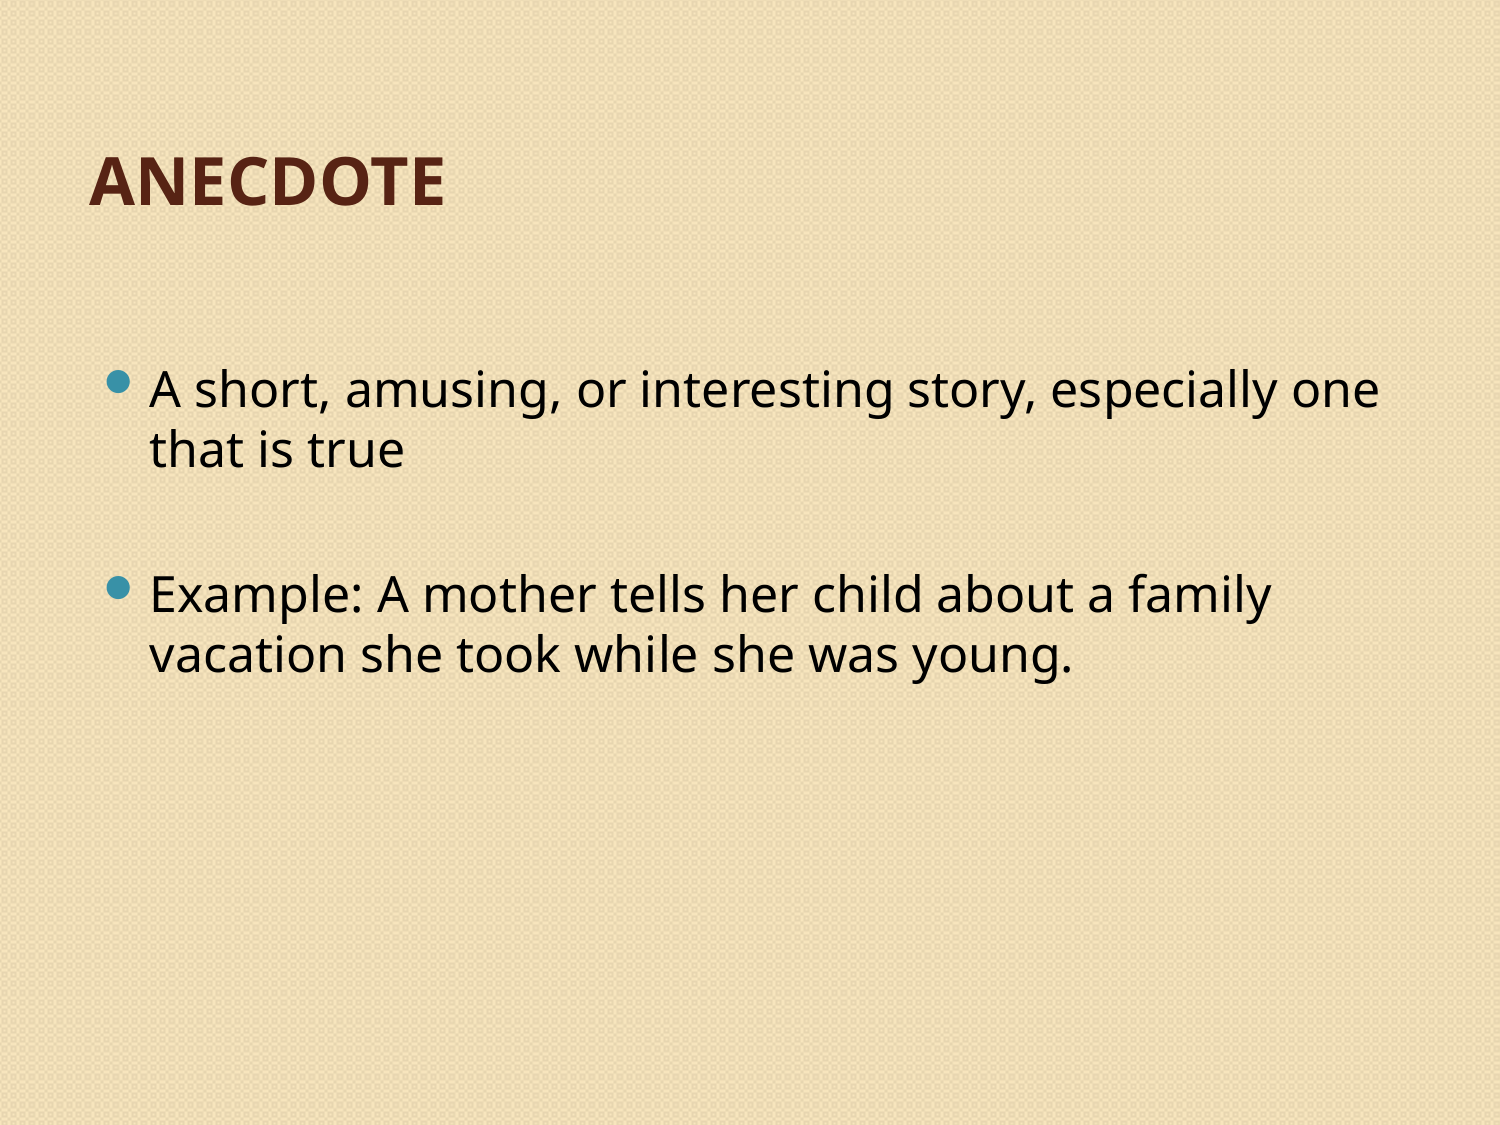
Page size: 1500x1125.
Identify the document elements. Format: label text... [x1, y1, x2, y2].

title Anecdote [75, 35, 700, 227]
list A short, amusing, or interesting story, especially one that is true Example: A mother tells her child about a family vacation she took while she was young. [75, 350, 1413, 1005]
